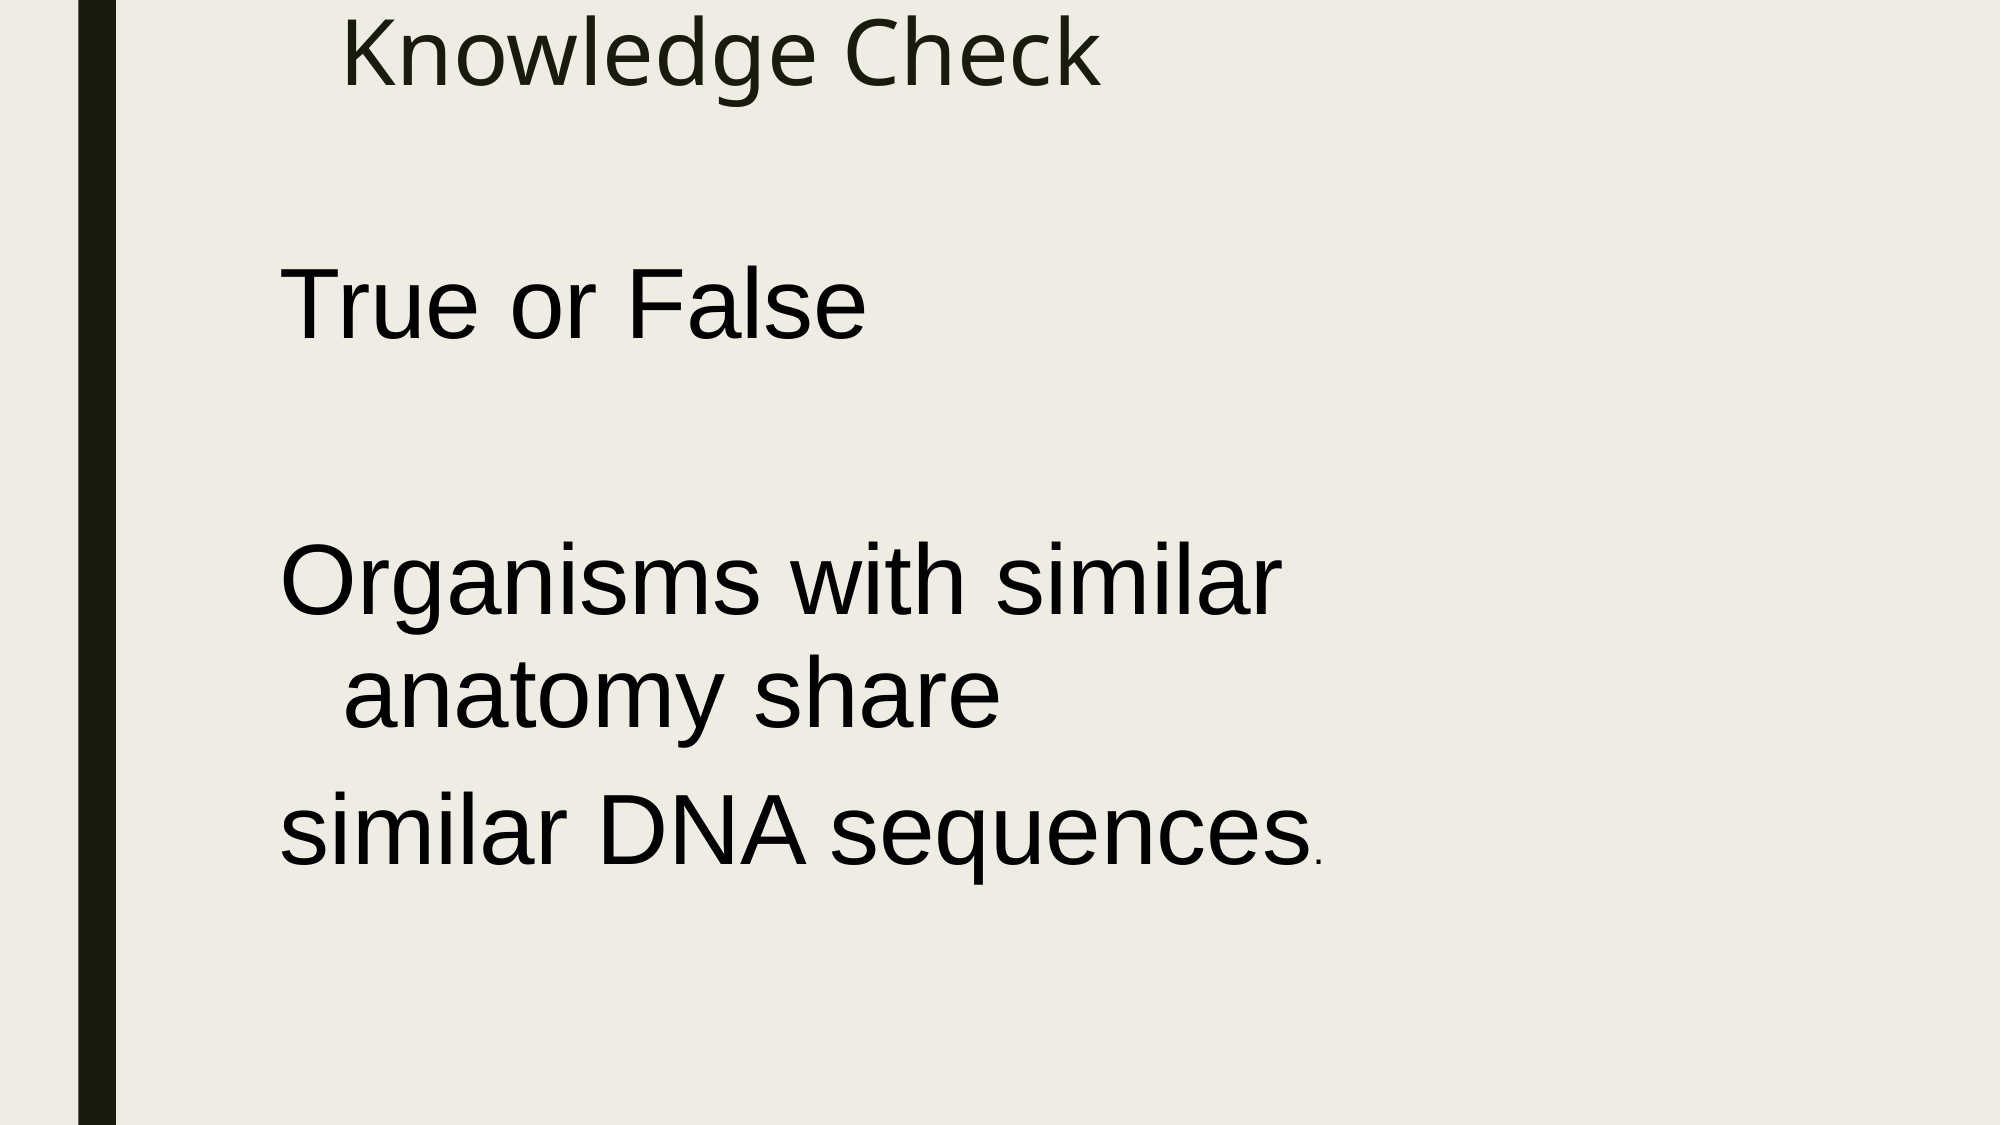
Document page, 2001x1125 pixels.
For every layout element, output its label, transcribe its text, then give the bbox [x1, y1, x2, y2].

title Knowledge Check [324, 0, 1675, 200]
list True or False Organisms with similar anatomy share similar DNA sequences. [263, 240, 1608, 896]
